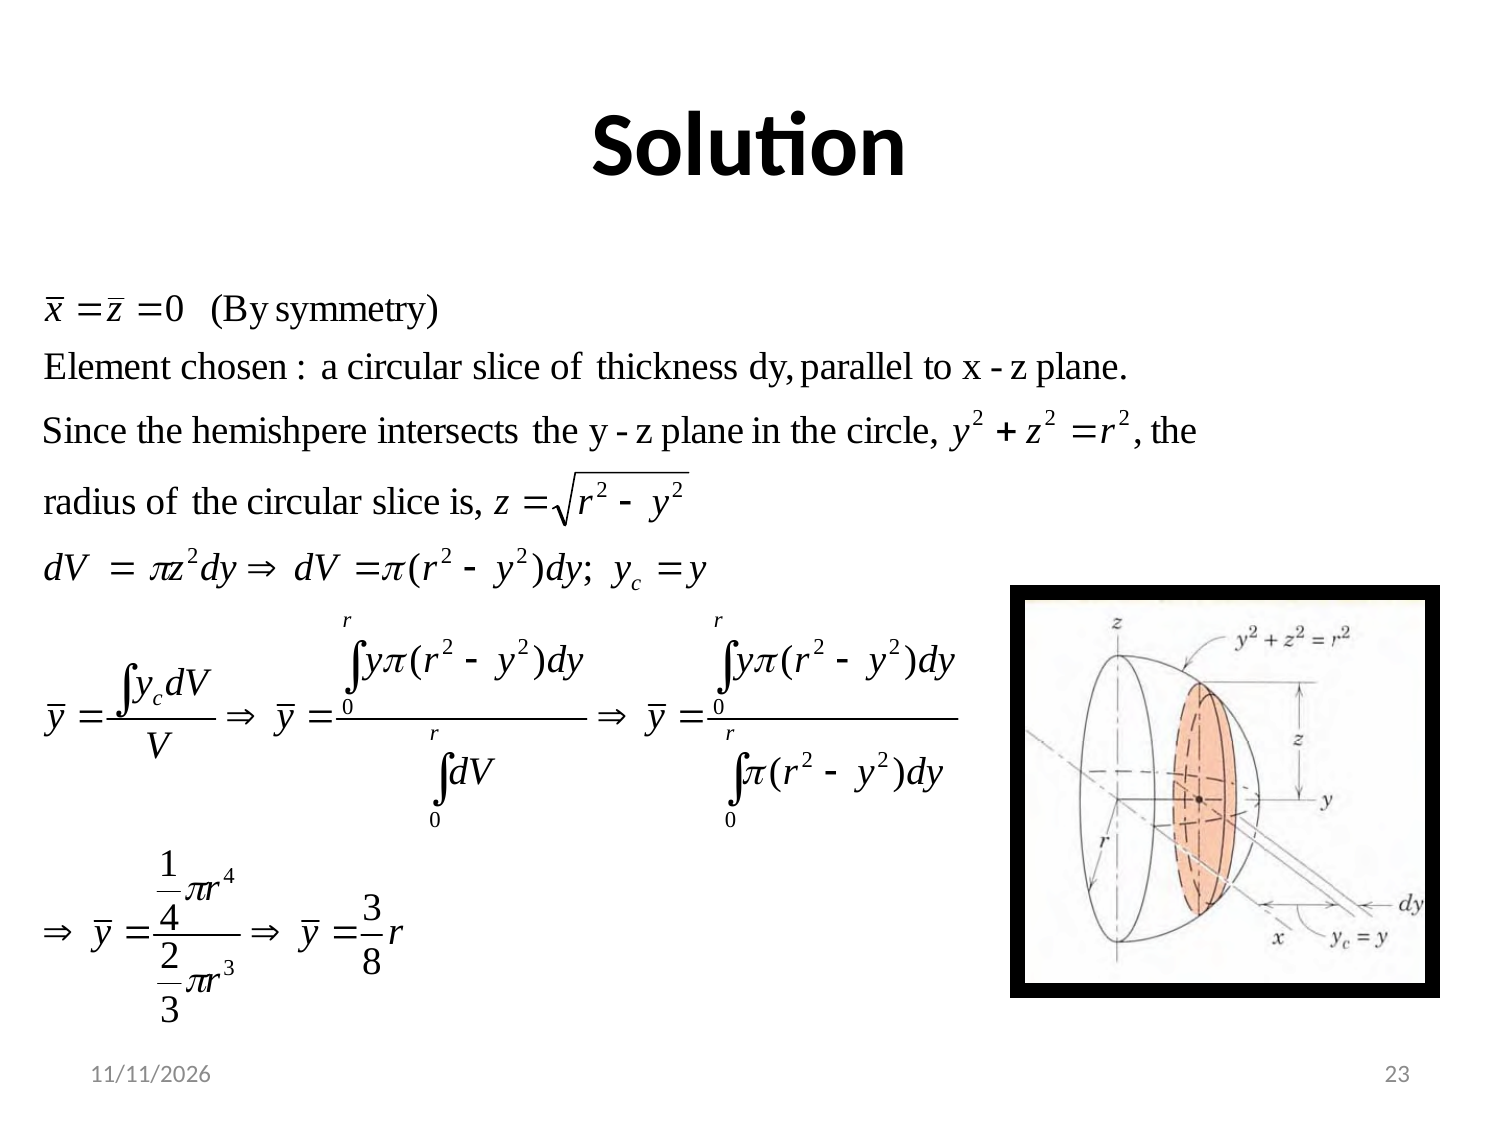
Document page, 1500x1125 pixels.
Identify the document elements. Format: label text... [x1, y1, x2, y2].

picture [1024, 599, 1426, 984]
slide_number 23 [1074, 1042, 1425, 1103]
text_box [37, 287, 1207, 1032]
title Solution [75, 45, 1425, 233]
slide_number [75, 1042, 425, 1103]
